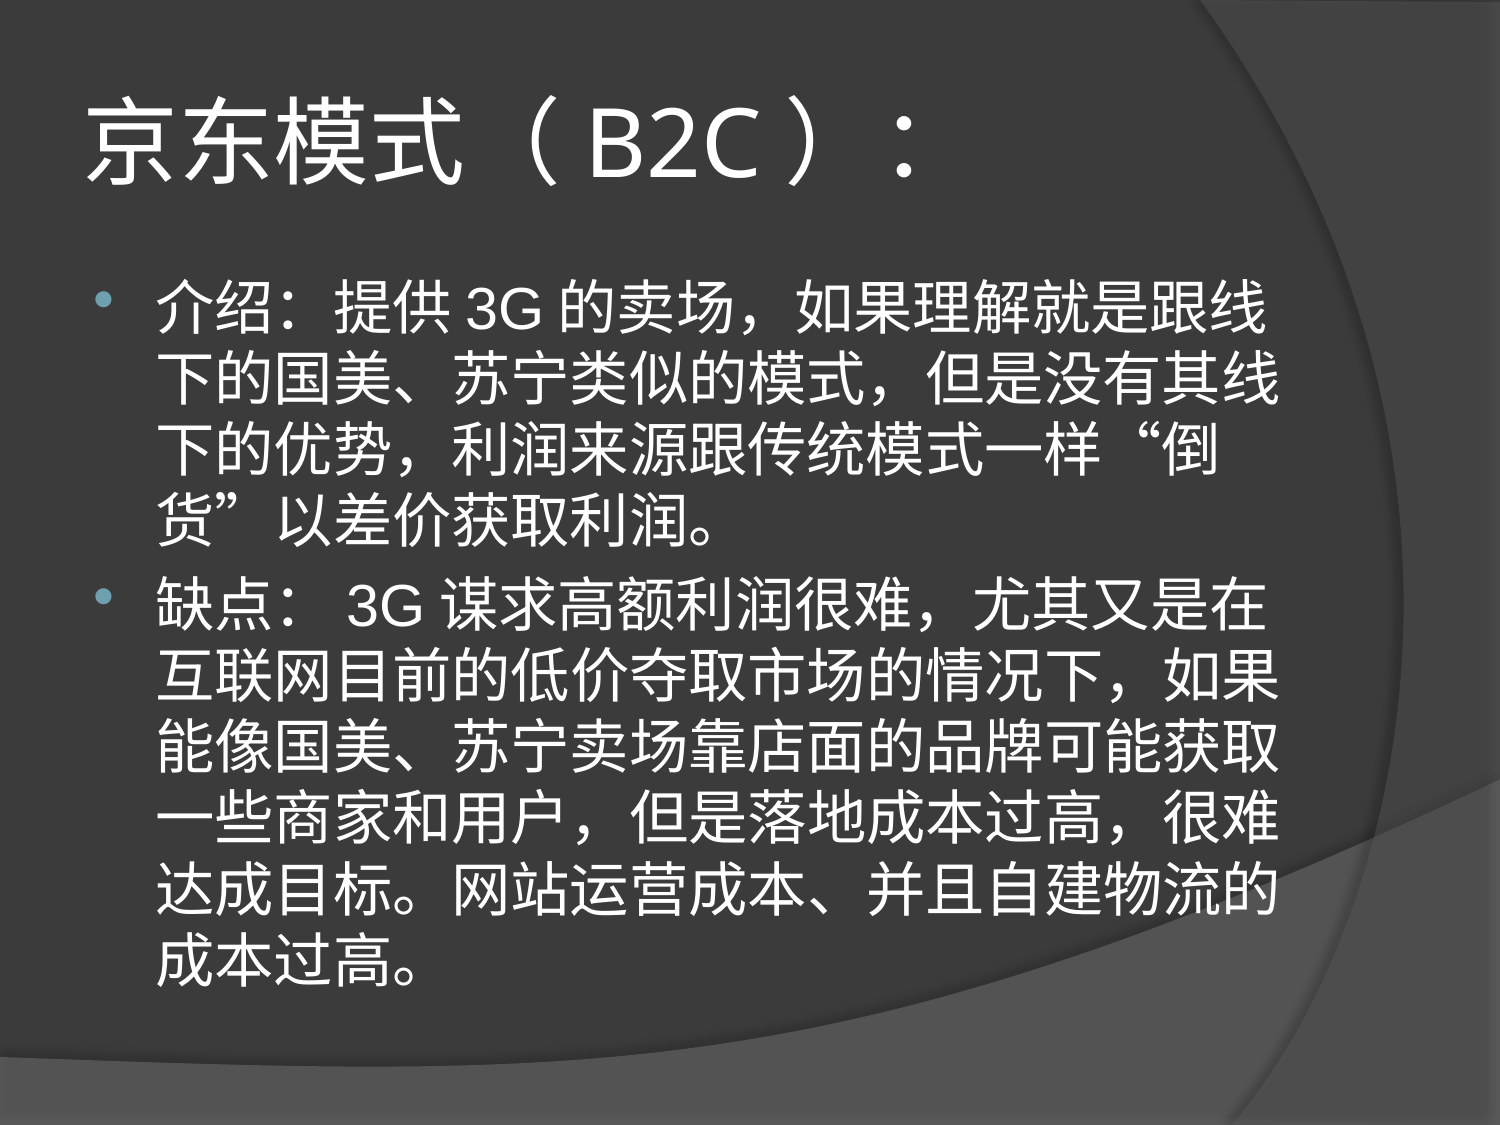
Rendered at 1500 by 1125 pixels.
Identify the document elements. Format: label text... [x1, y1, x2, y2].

title 京东模式（B2C）： [74, 44, 1301, 233]
list 介绍：提供3G的卖场，如果理解就是跟线下的国美、苏宁类似的模式，但是没有其线下的优势，利润来源跟传统模式一样“倒货”以差价获取利润。 缺点：3G谋求高额利润很难，尤其又是在互联网目前的低价夺取市场的情况下，如果能像国美、苏宁卖场靠店面的品牌可能获取一些商家和用户，但是落地成本过高，很难达成目标。网站运营成本、并且自建物流的成本过高。 [74, 262, 1301, 1006]
